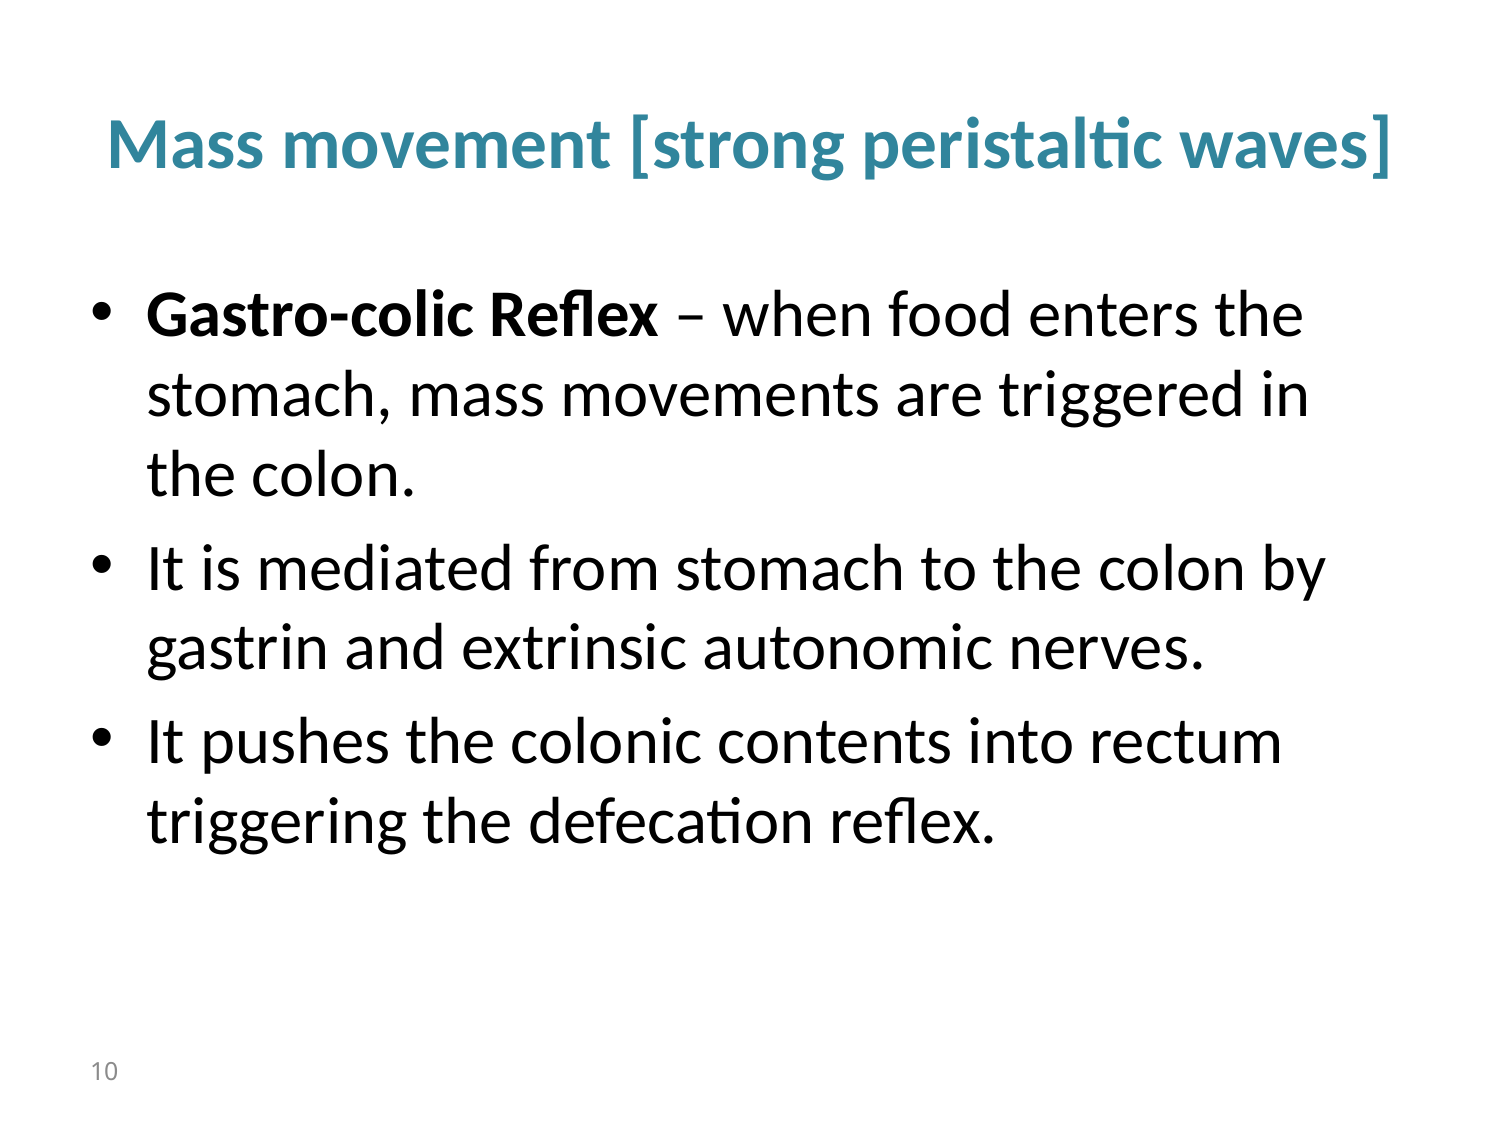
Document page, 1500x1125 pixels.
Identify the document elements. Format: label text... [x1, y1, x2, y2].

slide_number 10 [75, 1042, 425, 1103]
title Mass movement [strong peristaltic waves] [75, 45, 1425, 233]
list Gastro-colic Reflex – when food enters the stomach, mass movements are triggered in the colon. It is mediated from stomach to the colon by gastrin and extrinsic autonomic nerves. It pushes the colonic contents into rectum triggering the defecation reflex. [75, 262, 1425, 1005]
